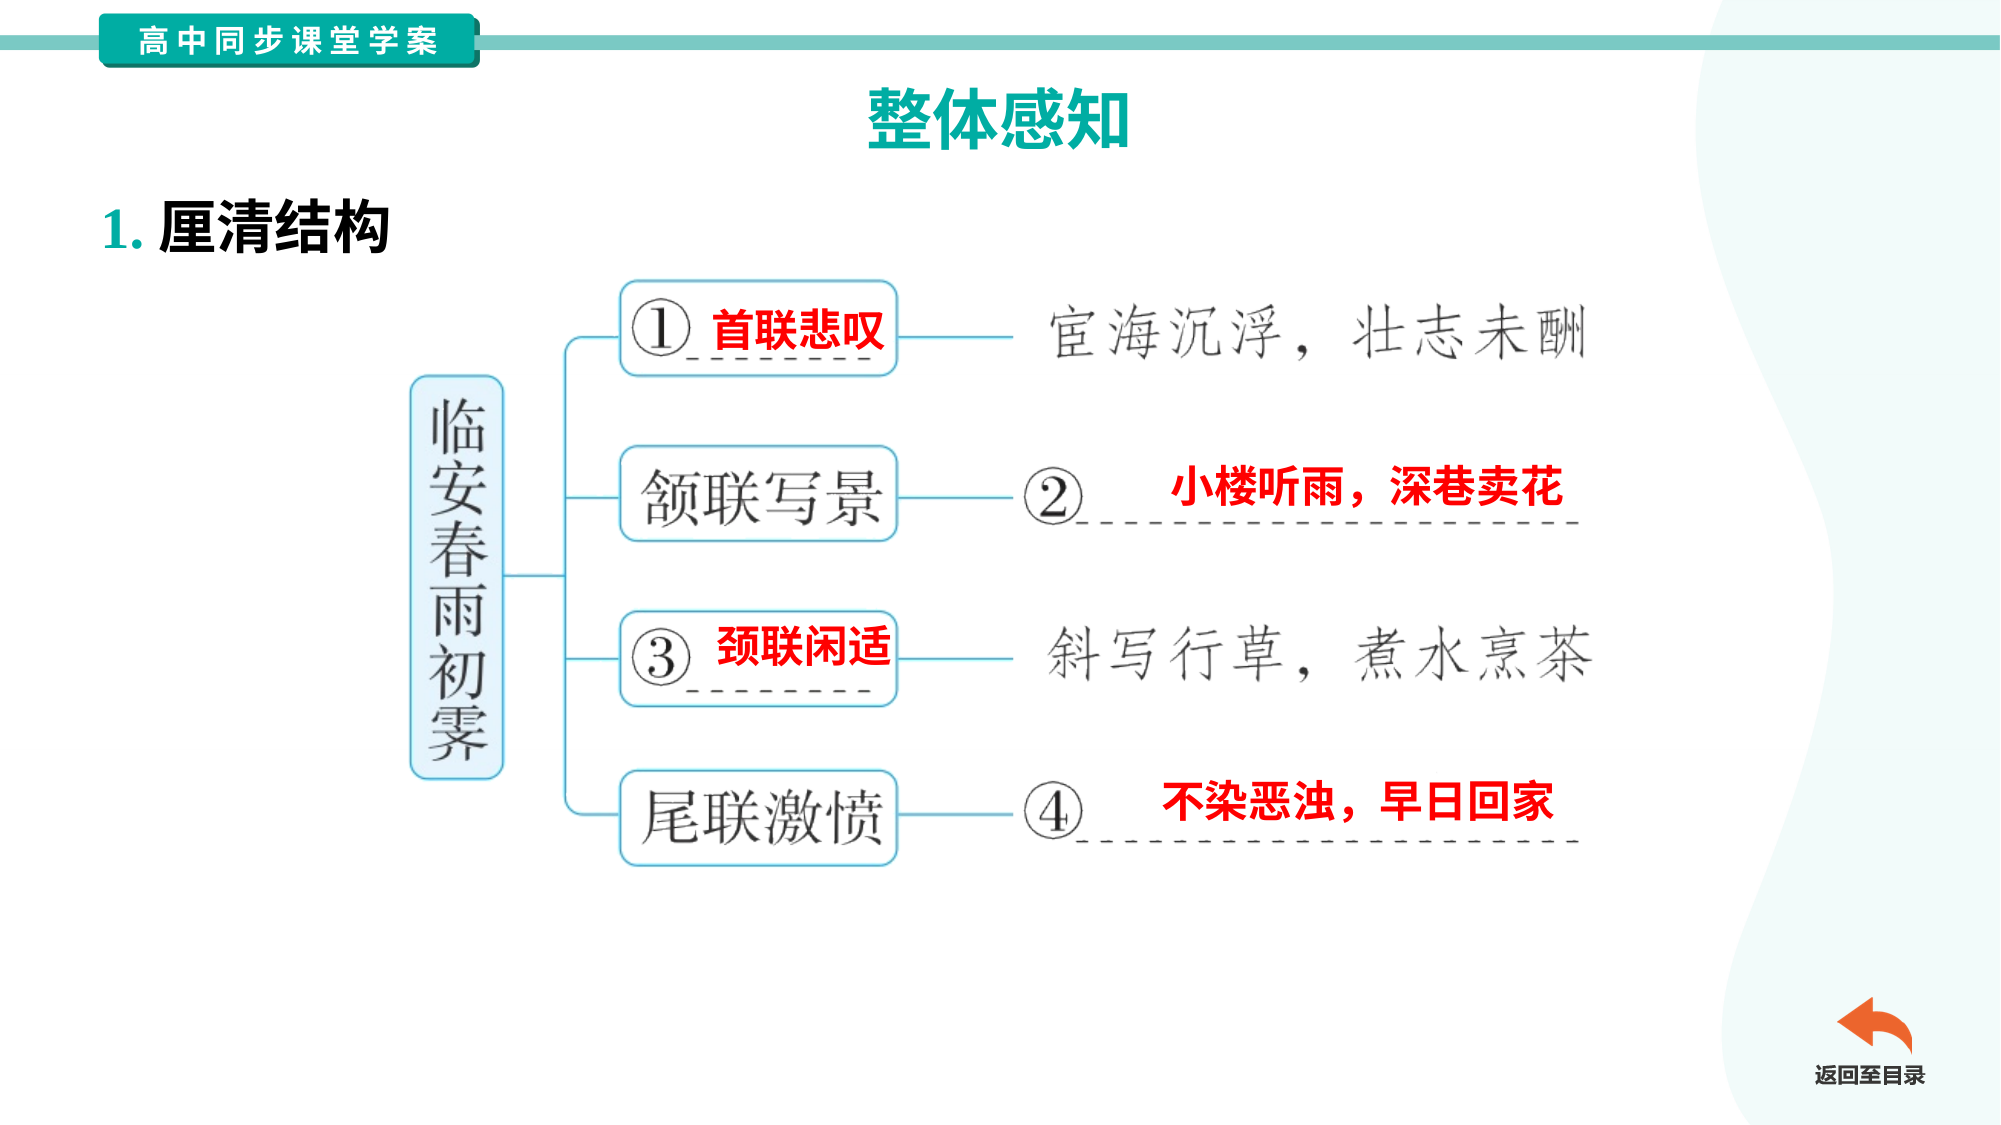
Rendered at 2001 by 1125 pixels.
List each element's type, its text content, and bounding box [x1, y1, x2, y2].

picture [0, 0, 2000, 1125]
text_box 整体感知 [100, 76, 1899, 156]
text_box 1.厘清结构 [100, 156, 1899, 250]
